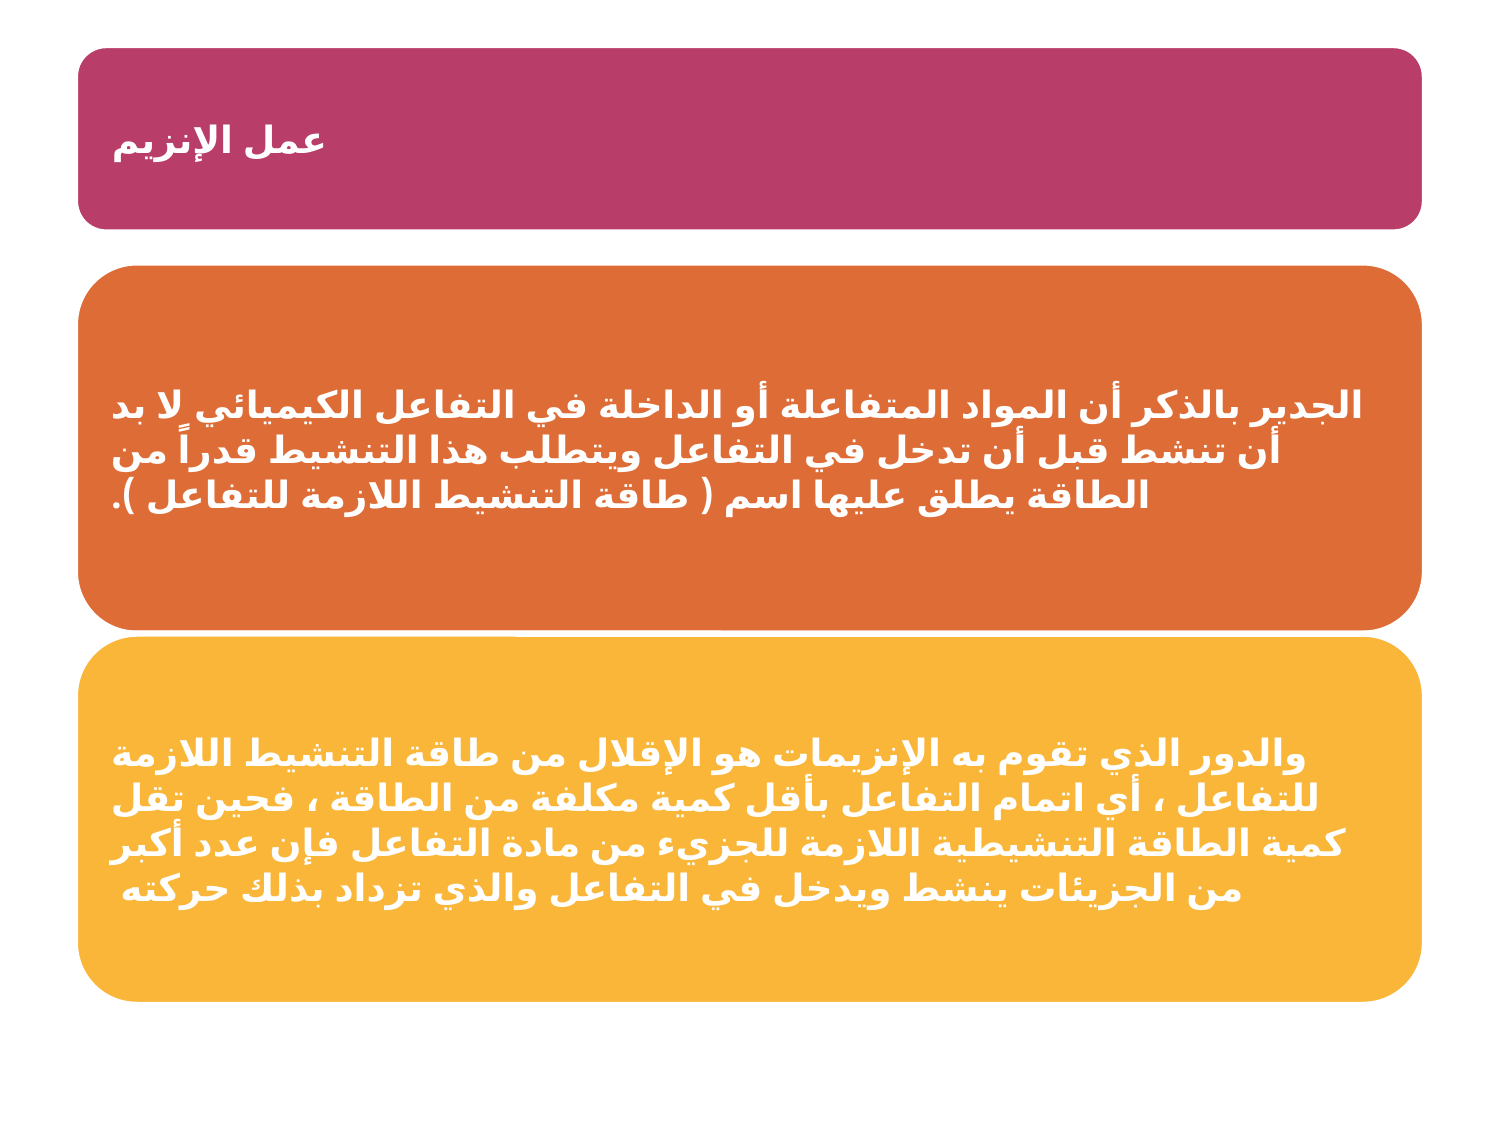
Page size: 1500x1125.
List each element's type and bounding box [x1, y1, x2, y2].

list [77, 265, 1424, 1002]
text_box [78, 48, 1425, 231]
